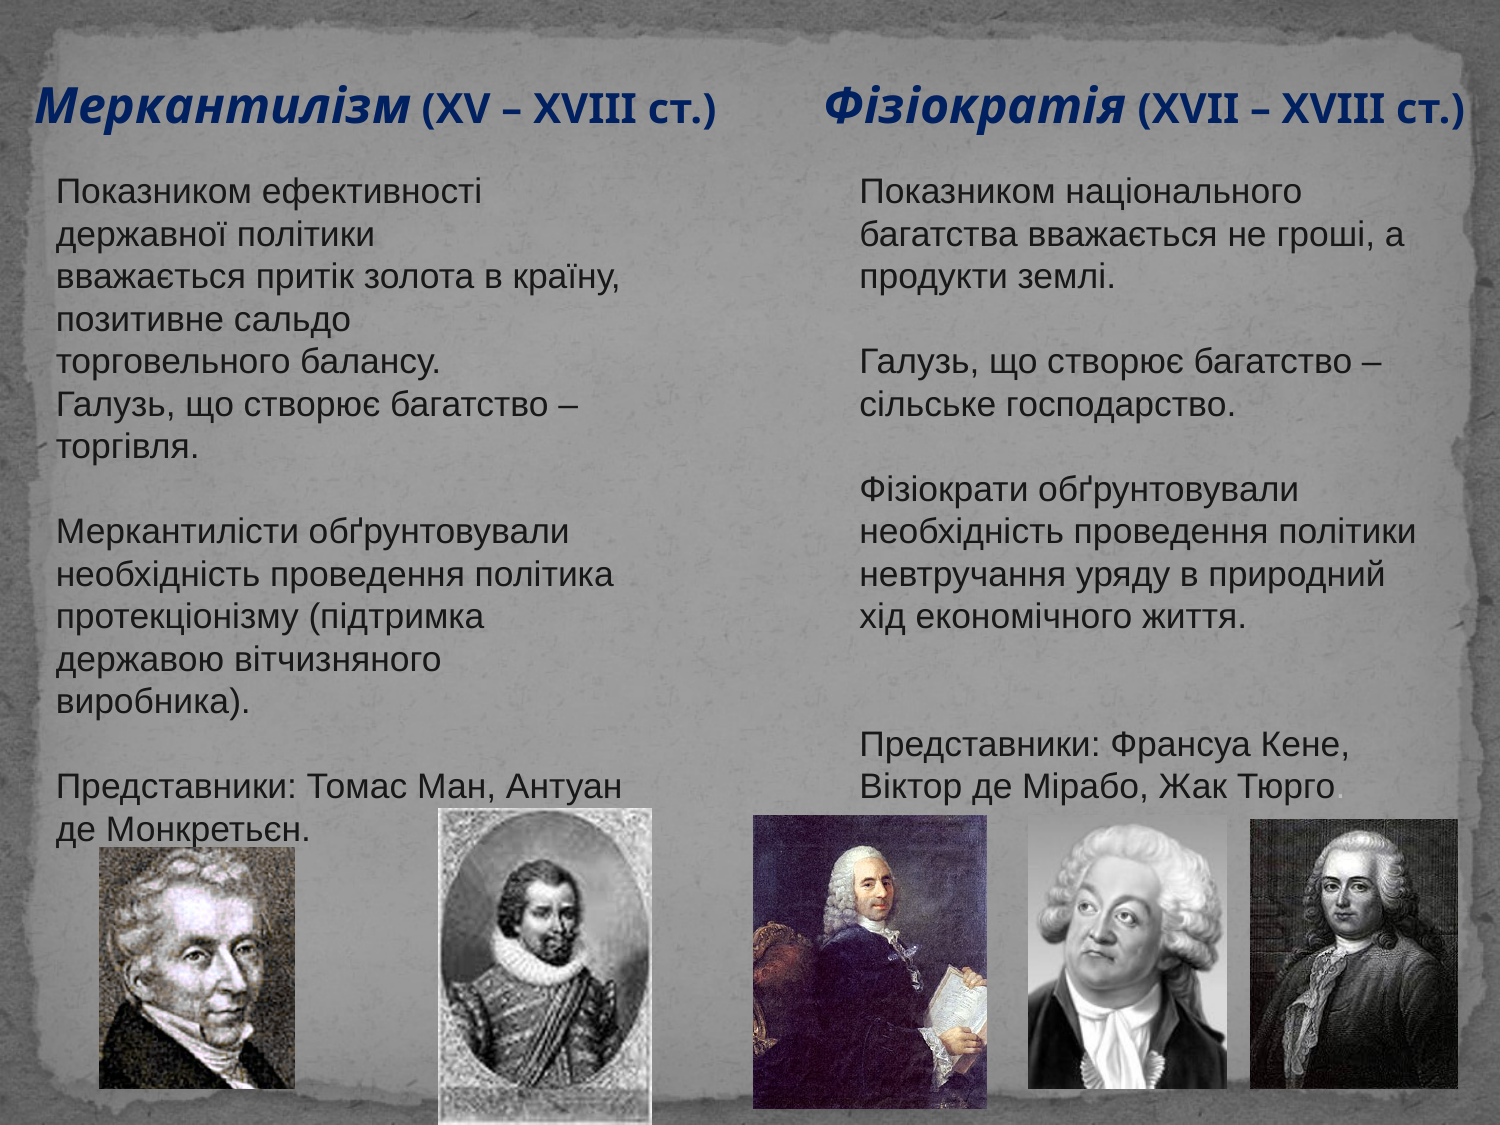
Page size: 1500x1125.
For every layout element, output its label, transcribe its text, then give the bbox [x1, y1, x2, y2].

picture [0, 0, 1500, 1125]
text_box Фізіократія (XVII – XVIII ст.) [808, 66, 1480, 142]
text_box Меркантилізм (XV – XVIII ст.) [19, 66, 753, 142]
text_box Показником ефективності державної політики вважається притік золота в країну, позитивне сальдо торговельного балансу. Галузь, що створює багатство – торгівля. Меркантилісти обґрунтовували необхідність проведення політика протекціонізму (підтримка державою вітчизняного виробника). Представники: Томас Ман, Антуан де Монкретьєн. [41, 160, 656, 856]
text_box Показником національного багатства вважається не гроші, а продукти землі. Галузь, що створює багатство – сільське господарство. Фізіократи обґрунтовували необхідність проведення політики невтручання уряду в природний хід економічного життя. Представники: Франсуа Кене, Віктор де Мірабо, Жак Тюрго. [844, 160, 1451, 814]
